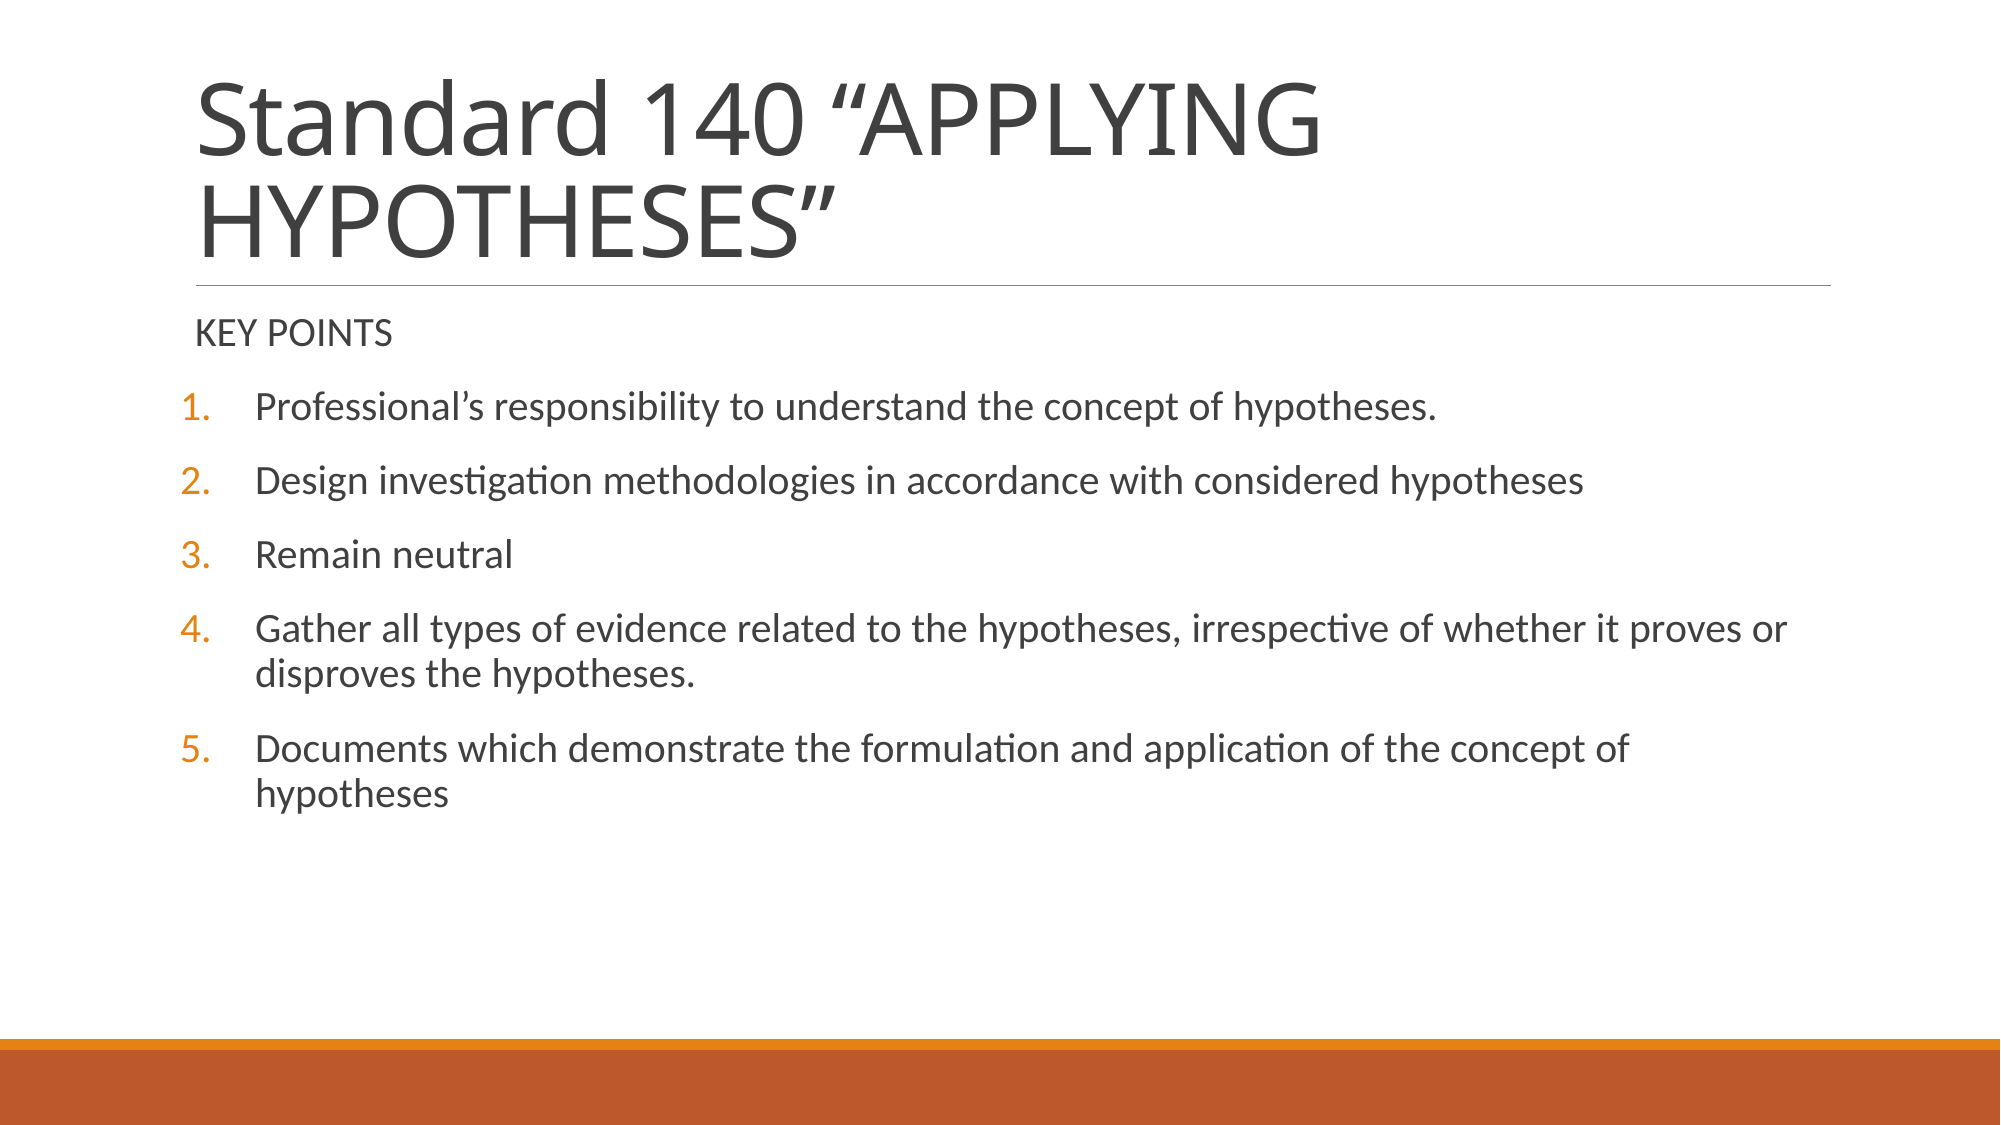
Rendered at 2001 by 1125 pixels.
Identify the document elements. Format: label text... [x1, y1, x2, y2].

title Standard 140 “APPLYING HYPOTHESES” [180, 47, 1830, 285]
list KEY POINTS Professional’s responsibility to understand the concept of hypotheses. Design investigation methodologies in accordance with considered hypotheses Remain neutral Gather all types of evidence related to the hypotheses, irrespective of whether it proves or disproves the hypotheses. Documents which demonstrate the formulation and application of the concept of hypotheses [180, 302, 1830, 963]
